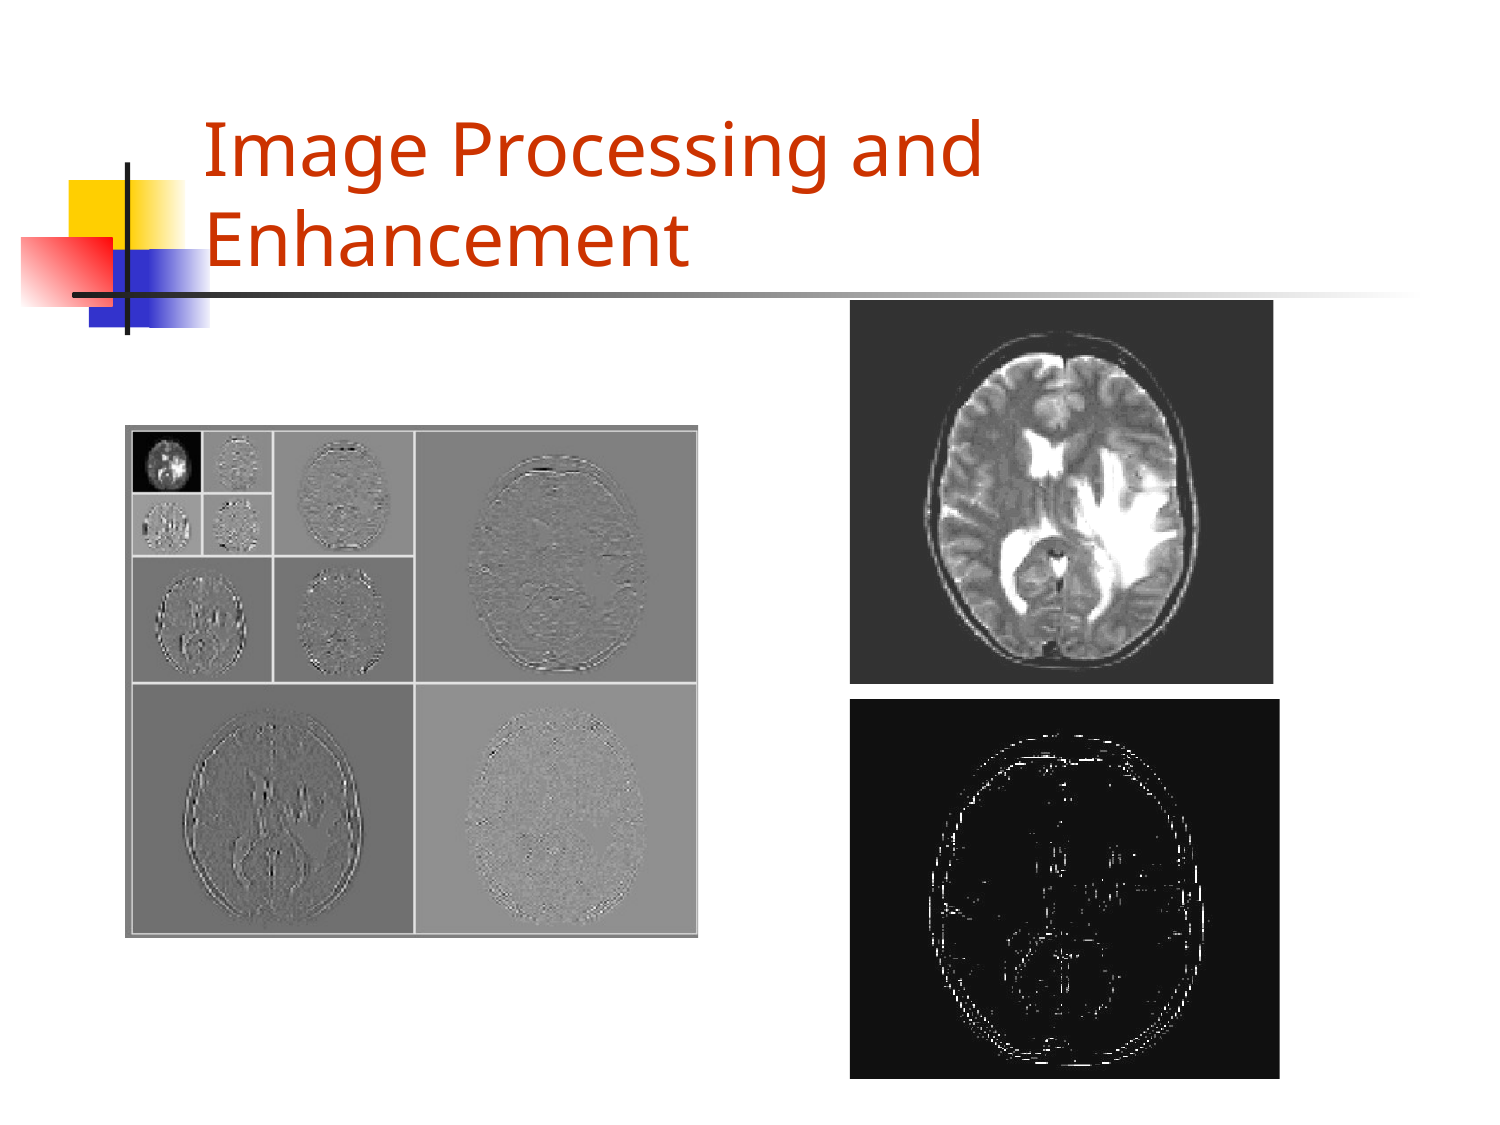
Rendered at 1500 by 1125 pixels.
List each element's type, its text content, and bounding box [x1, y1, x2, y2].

picture [124, 424, 701, 940]
picture [849, 299, 1276, 686]
title Image Processing and Enhancement [188, 101, 1468, 289]
picture [849, 699, 1282, 1081]
